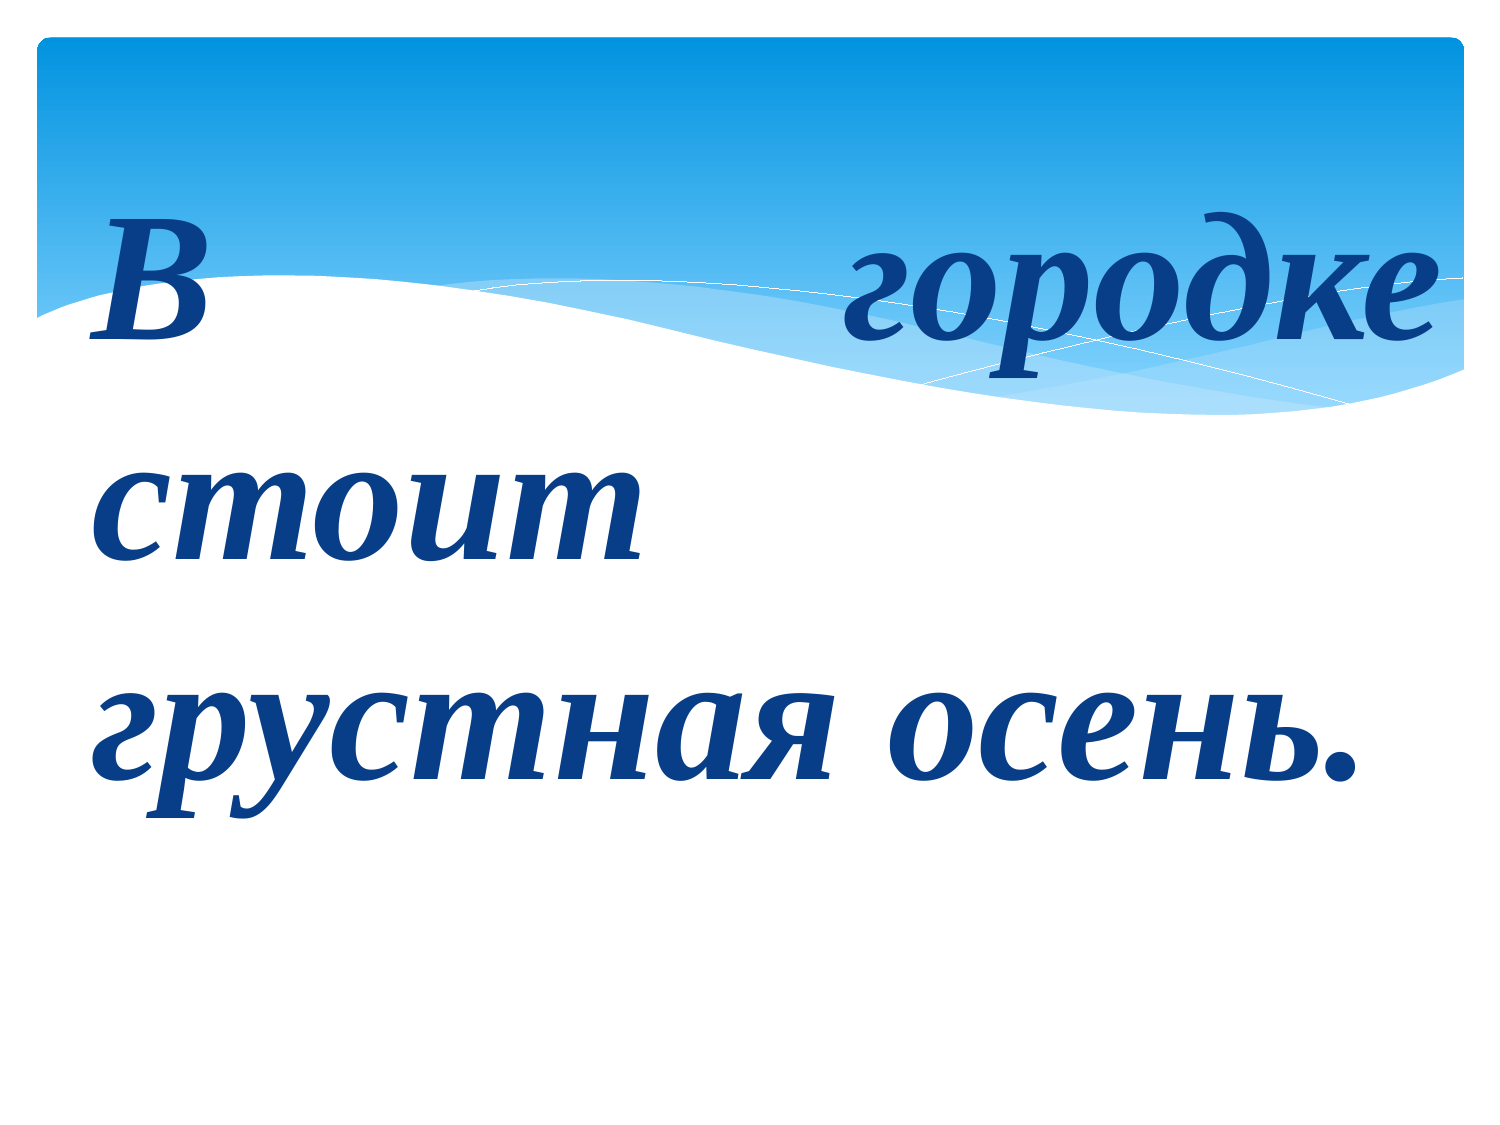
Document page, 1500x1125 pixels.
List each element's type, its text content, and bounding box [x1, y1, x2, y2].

list В городке стоит грустная осень. [76, 149, 1459, 1059]
